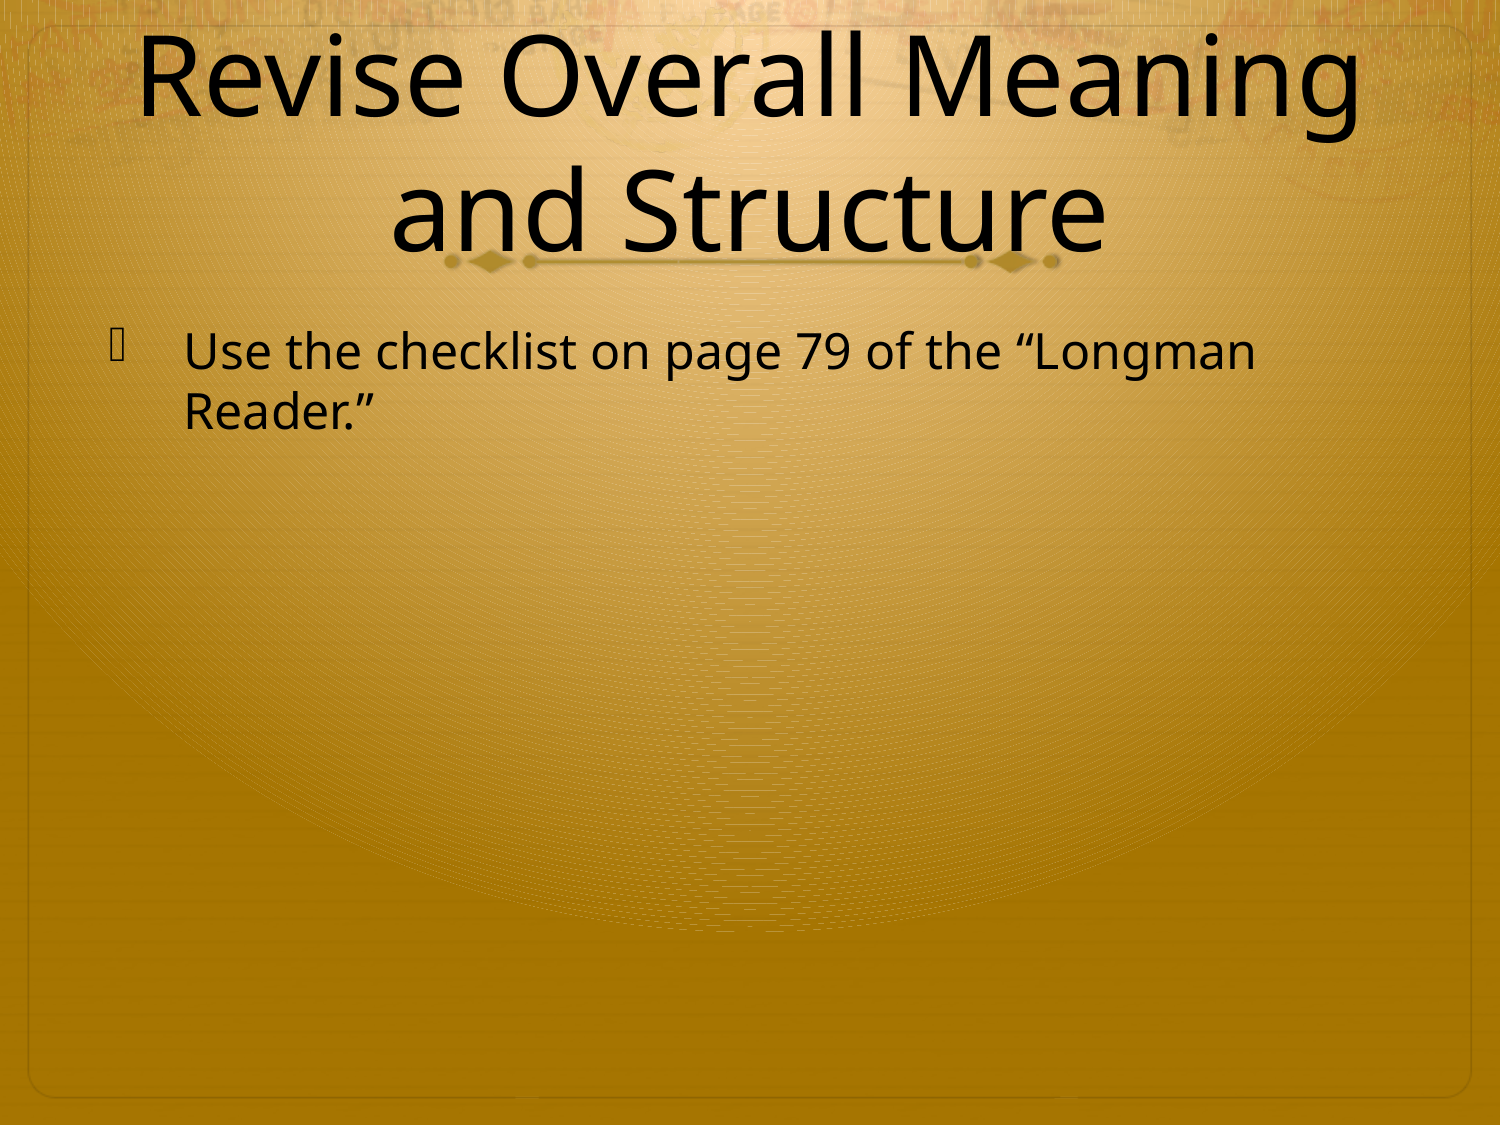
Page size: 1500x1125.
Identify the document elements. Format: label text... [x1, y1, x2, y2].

list Use the checklist on page 79 of the “Longman Reader.” [93, 312, 1407, 988]
title Revise Overall Meaning and Structure [93, 45, 1407, 233]
picture [0, 0, 1500, 1125]
